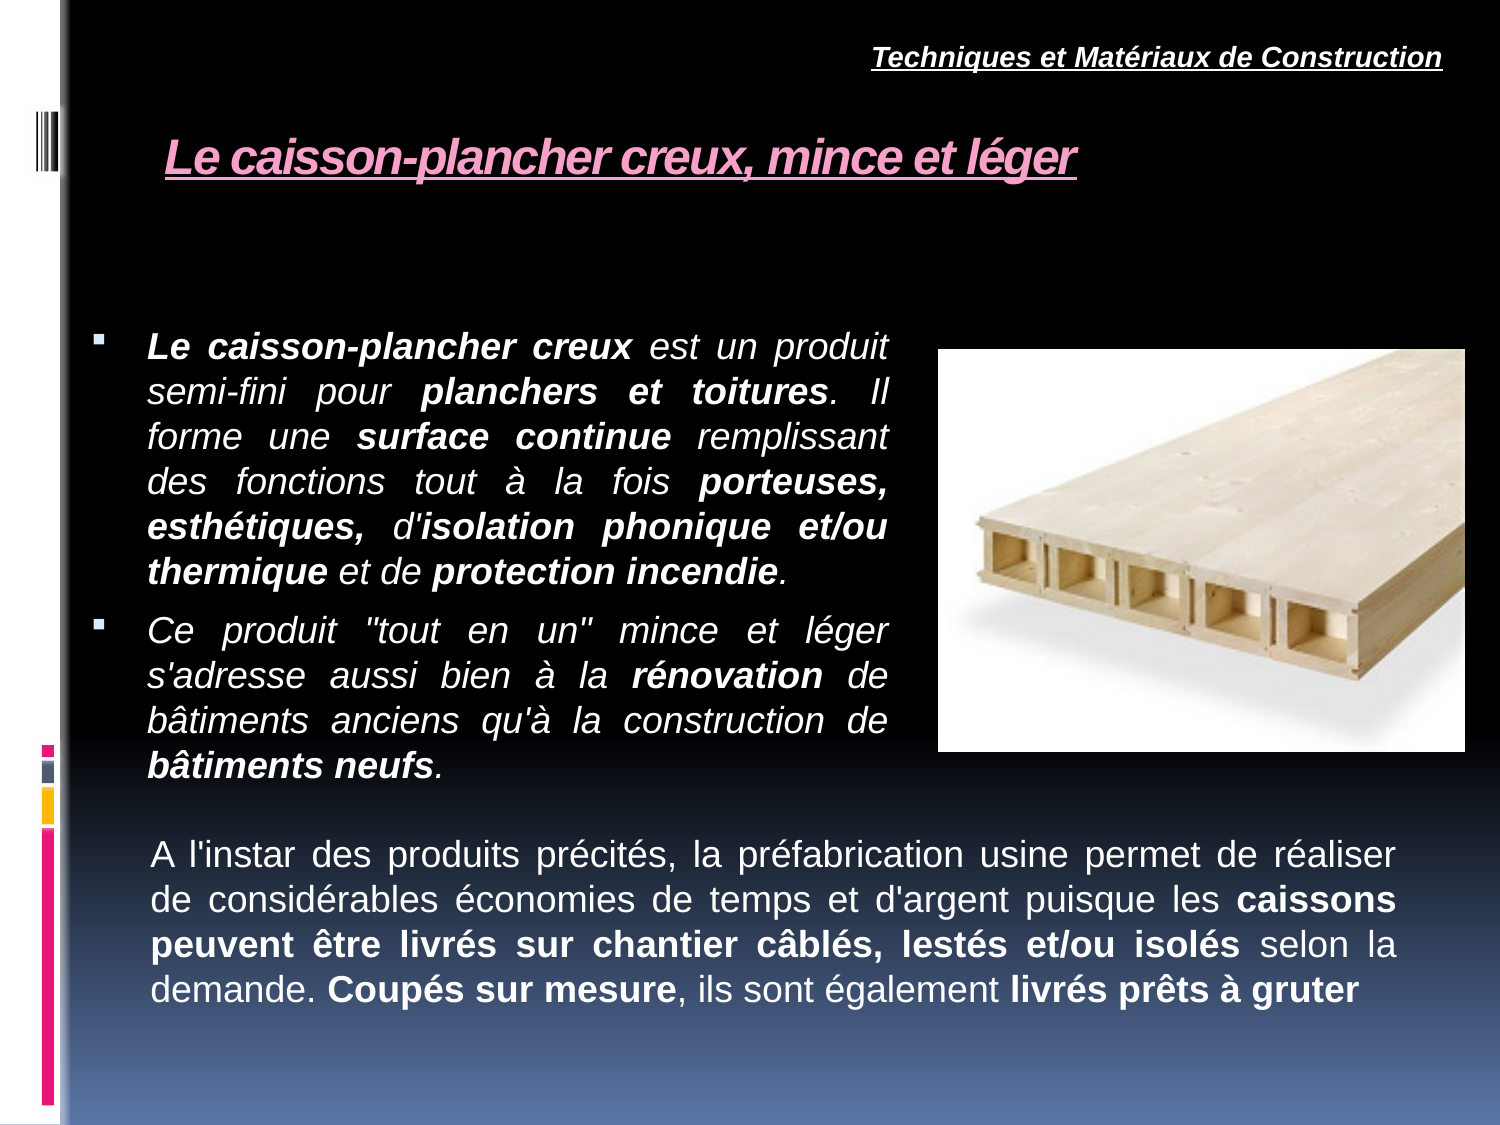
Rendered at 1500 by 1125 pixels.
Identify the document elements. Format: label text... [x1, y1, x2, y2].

title Le caisson-plancher creux, mince et léger [150, 117, 1425, 268]
text_box A l'instar des produits précités, la préfabrication usine permet de réaliser de considérables économies de temps et d'argent puisque les caissons peuvent être livrés sur chantier câblés, lestés et/ou isolés selon la demande. Coupés sur mesure, ils sont également livrés prêts à gruter [135, 822, 1412, 1017]
list Le caisson-plancher creux est un produit semi-fini pour planchers et toitures. Il forme une surface continue remplissant des fonctions tout à la fois porteuses, esthétiques, d'isolation phonique et/ou thermique et de protection incendie. Ce produit "tout en un" mince et léger s'adresse aussi bien à la rénovation de bâtiments anciens qu'à la construction de bâtiments neufs. [64, 314, 904, 870]
picture [938, 349, 1465, 752]
text_box Techniques et Matériaux de Construction [856, 30, 1500, 81]
